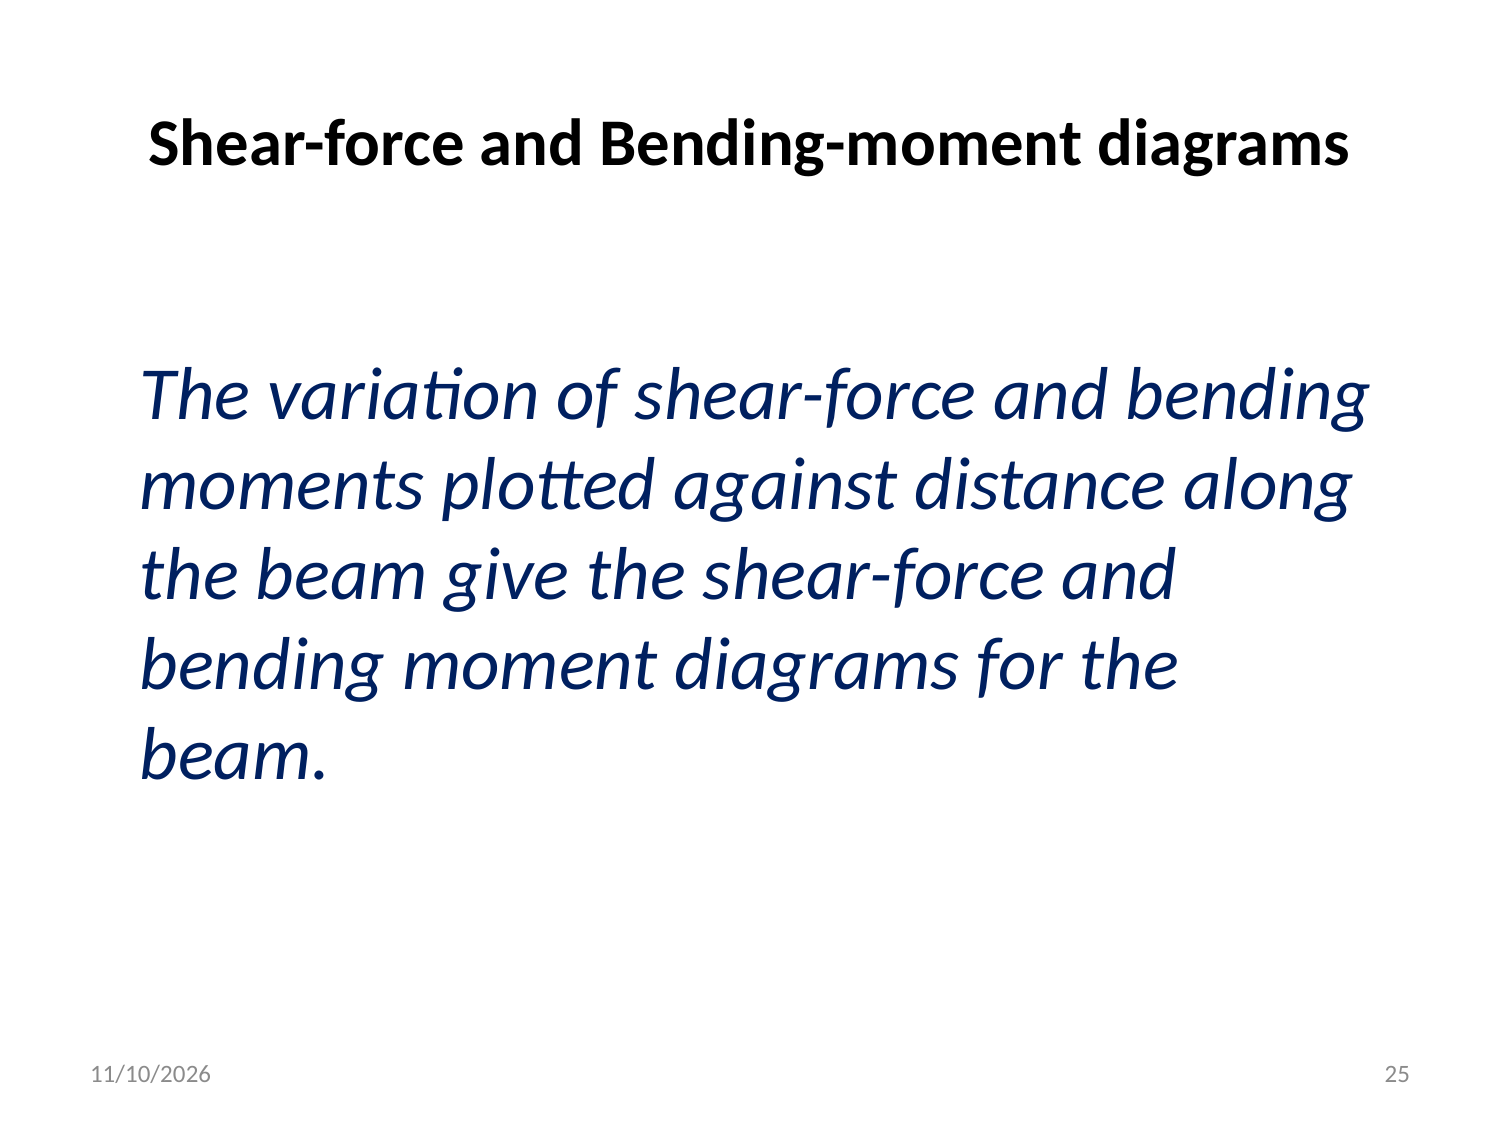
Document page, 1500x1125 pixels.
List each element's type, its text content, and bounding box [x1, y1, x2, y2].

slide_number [75, 1042, 425, 1103]
slide_number 25 [1074, 1042, 1425, 1103]
title Shear-force and Bending-moment diagrams [75, 45, 1425, 233]
text_box The variation of shear-force and bending moments plotted against distance along the beam give the shear-force and bending moment diagrams for the beam. [124, 337, 1400, 803]
